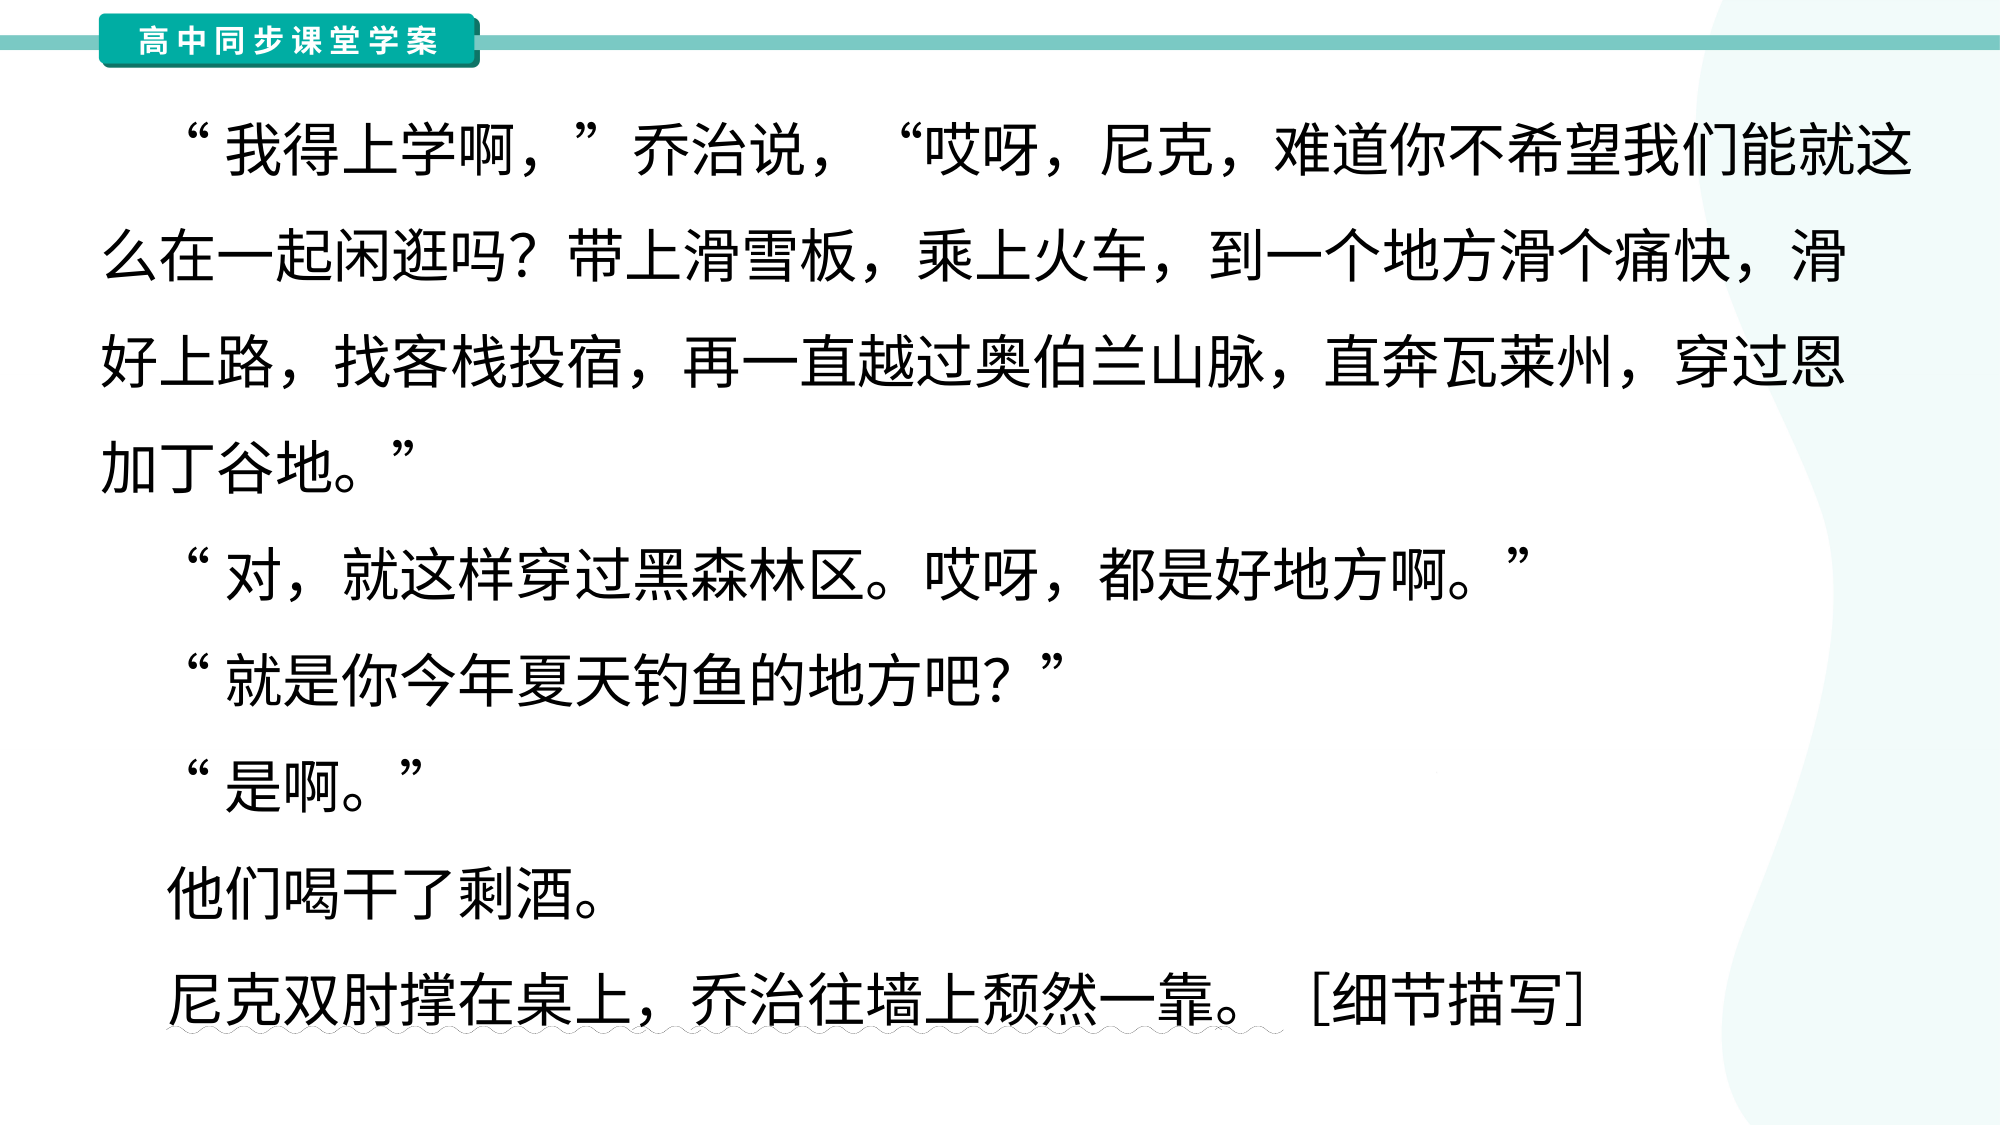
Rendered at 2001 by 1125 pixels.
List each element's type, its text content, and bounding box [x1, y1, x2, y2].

picture [0, 0, 2000, 1125]
text_box “我得上学啊，”乔治说，“哎呀，尼克，难道你不希望我们能就这 么在一起闲逛吗？带上滑雪板，乘上火车，到一个地方滑个痛快，滑 好上路，找客栈投宿，再一直越过奥伯兰山脉，直奔瓦莱州，穿过恩 加丁谷地。” “对，就这样穿过黑森林区。哎呀，都是好地方啊。” “就是你今年夏天钓鱼的地方吧？” “是啊。” 他们喝干了剩酒。 尼克双肘撑在桌上，乔治往墙上颓然一靠。［细节描写］ [100, 76, 1899, 1033]
